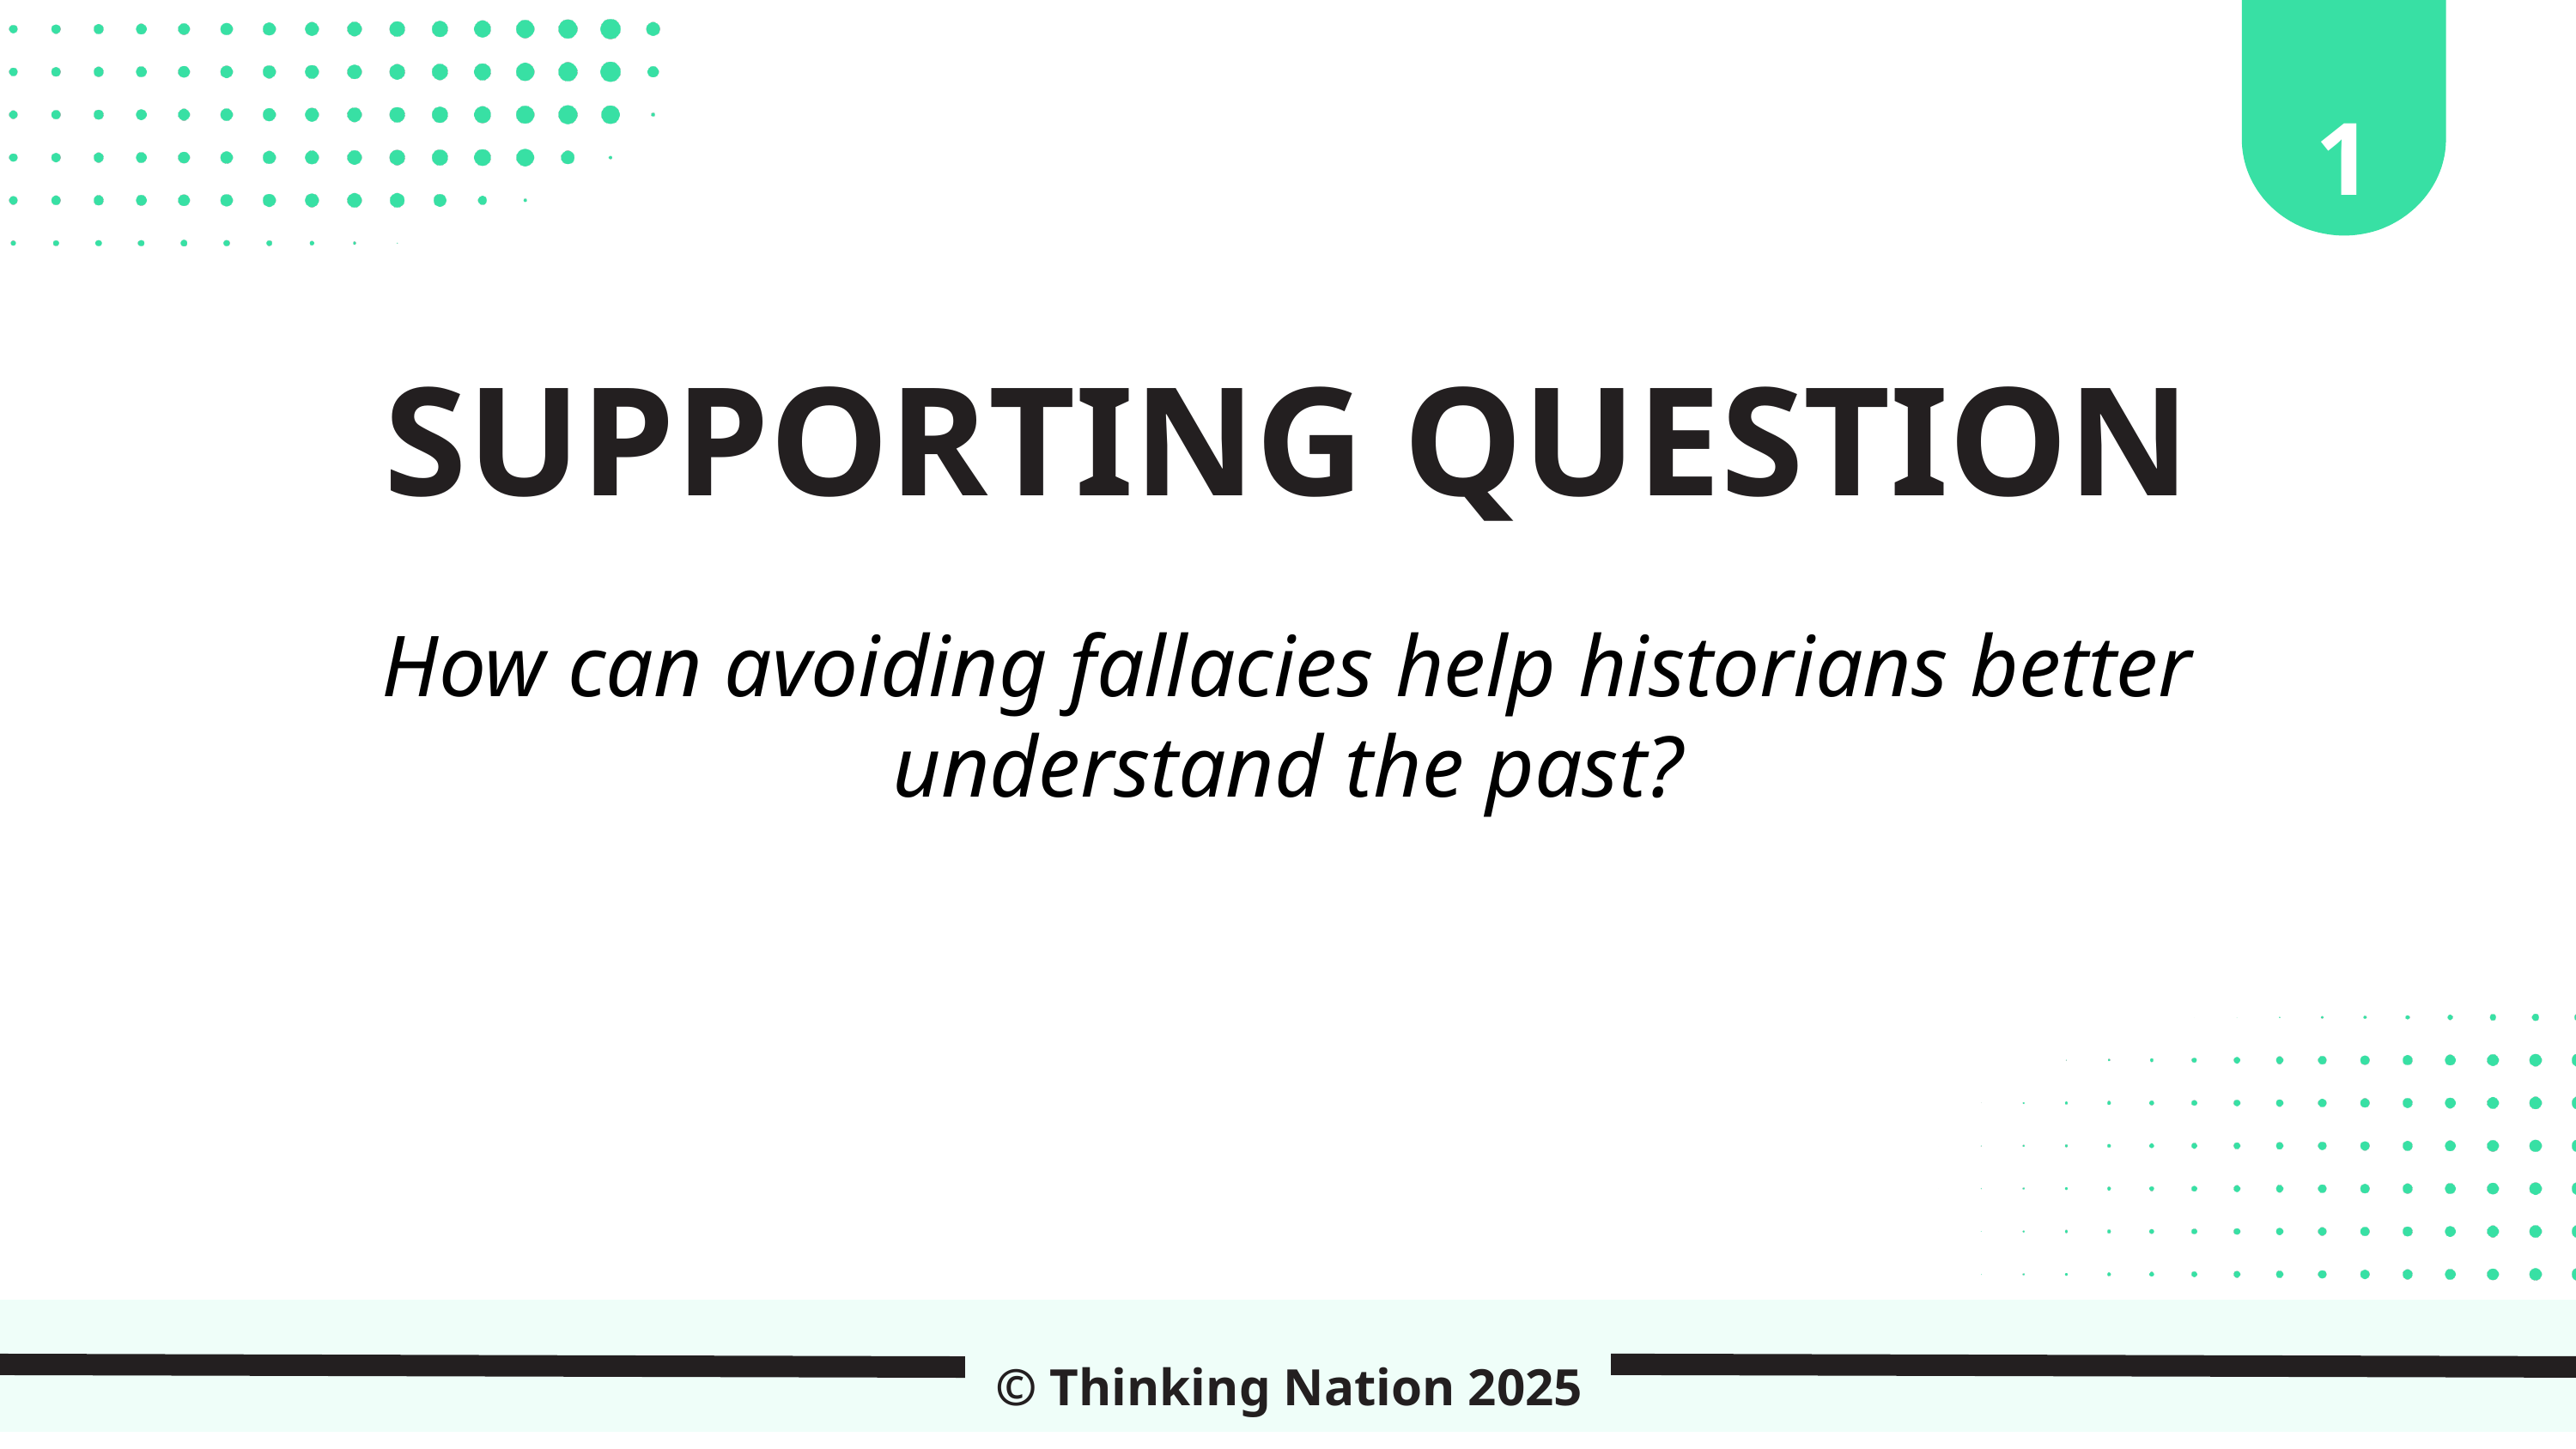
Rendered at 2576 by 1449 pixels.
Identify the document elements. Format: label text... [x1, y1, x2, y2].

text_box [2233, 0, 2455, 236]
text_box SUPPORTING QUESTION [359, 273, 2216, 526]
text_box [0, 1299, 2576, 1433]
text_box [0, 0, 660, 246]
text_box How can avoiding fallacies help historians better understand the past? [252, 502, 2324, 925]
text_box [1938, 1013, 2576, 1299]
